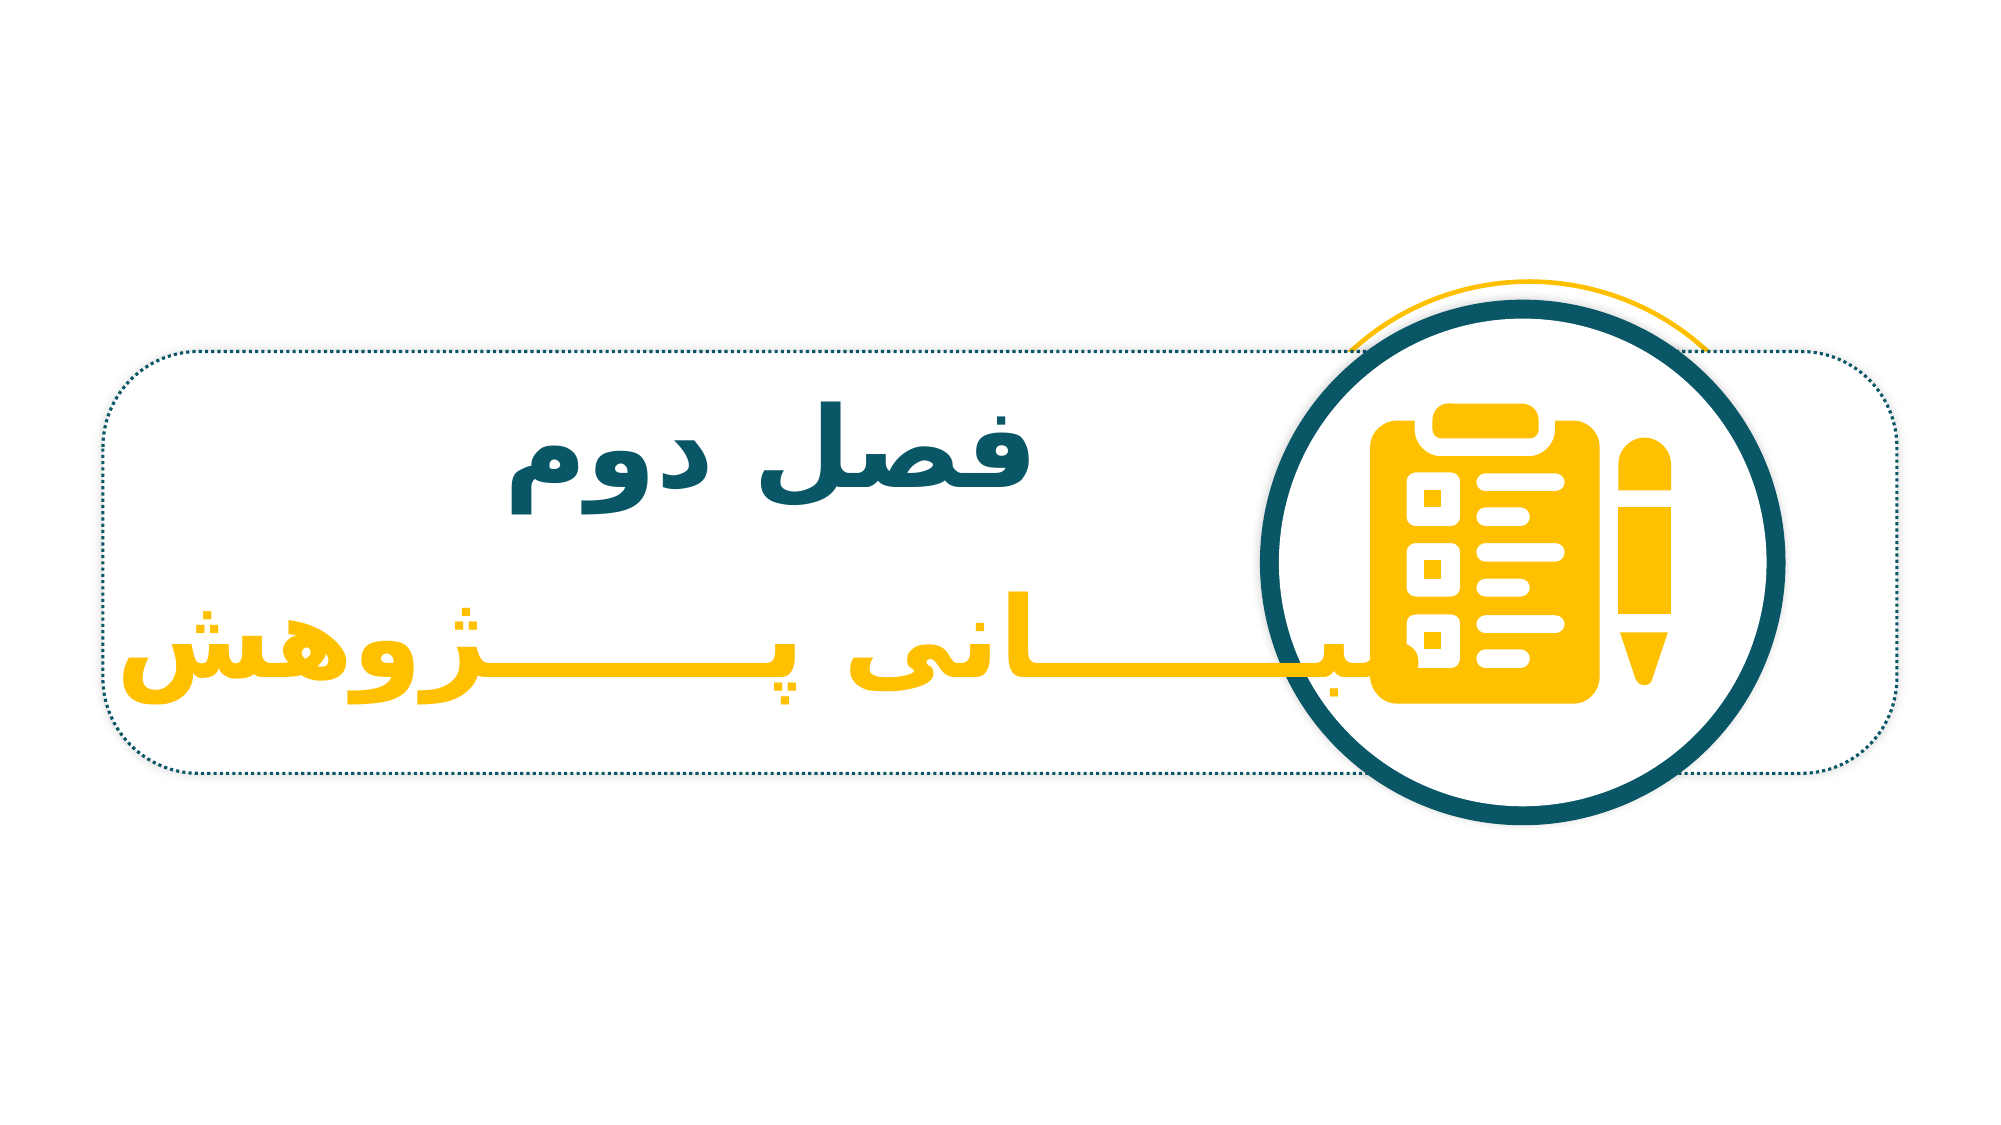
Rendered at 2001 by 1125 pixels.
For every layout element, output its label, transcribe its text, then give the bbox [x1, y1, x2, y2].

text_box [1369, 403, 1671, 704]
text_box فصل دوم [40, 368, 1503, 518]
text_box مبـــــــانی پـــــــژوهش [40, 557, 1503, 708]
